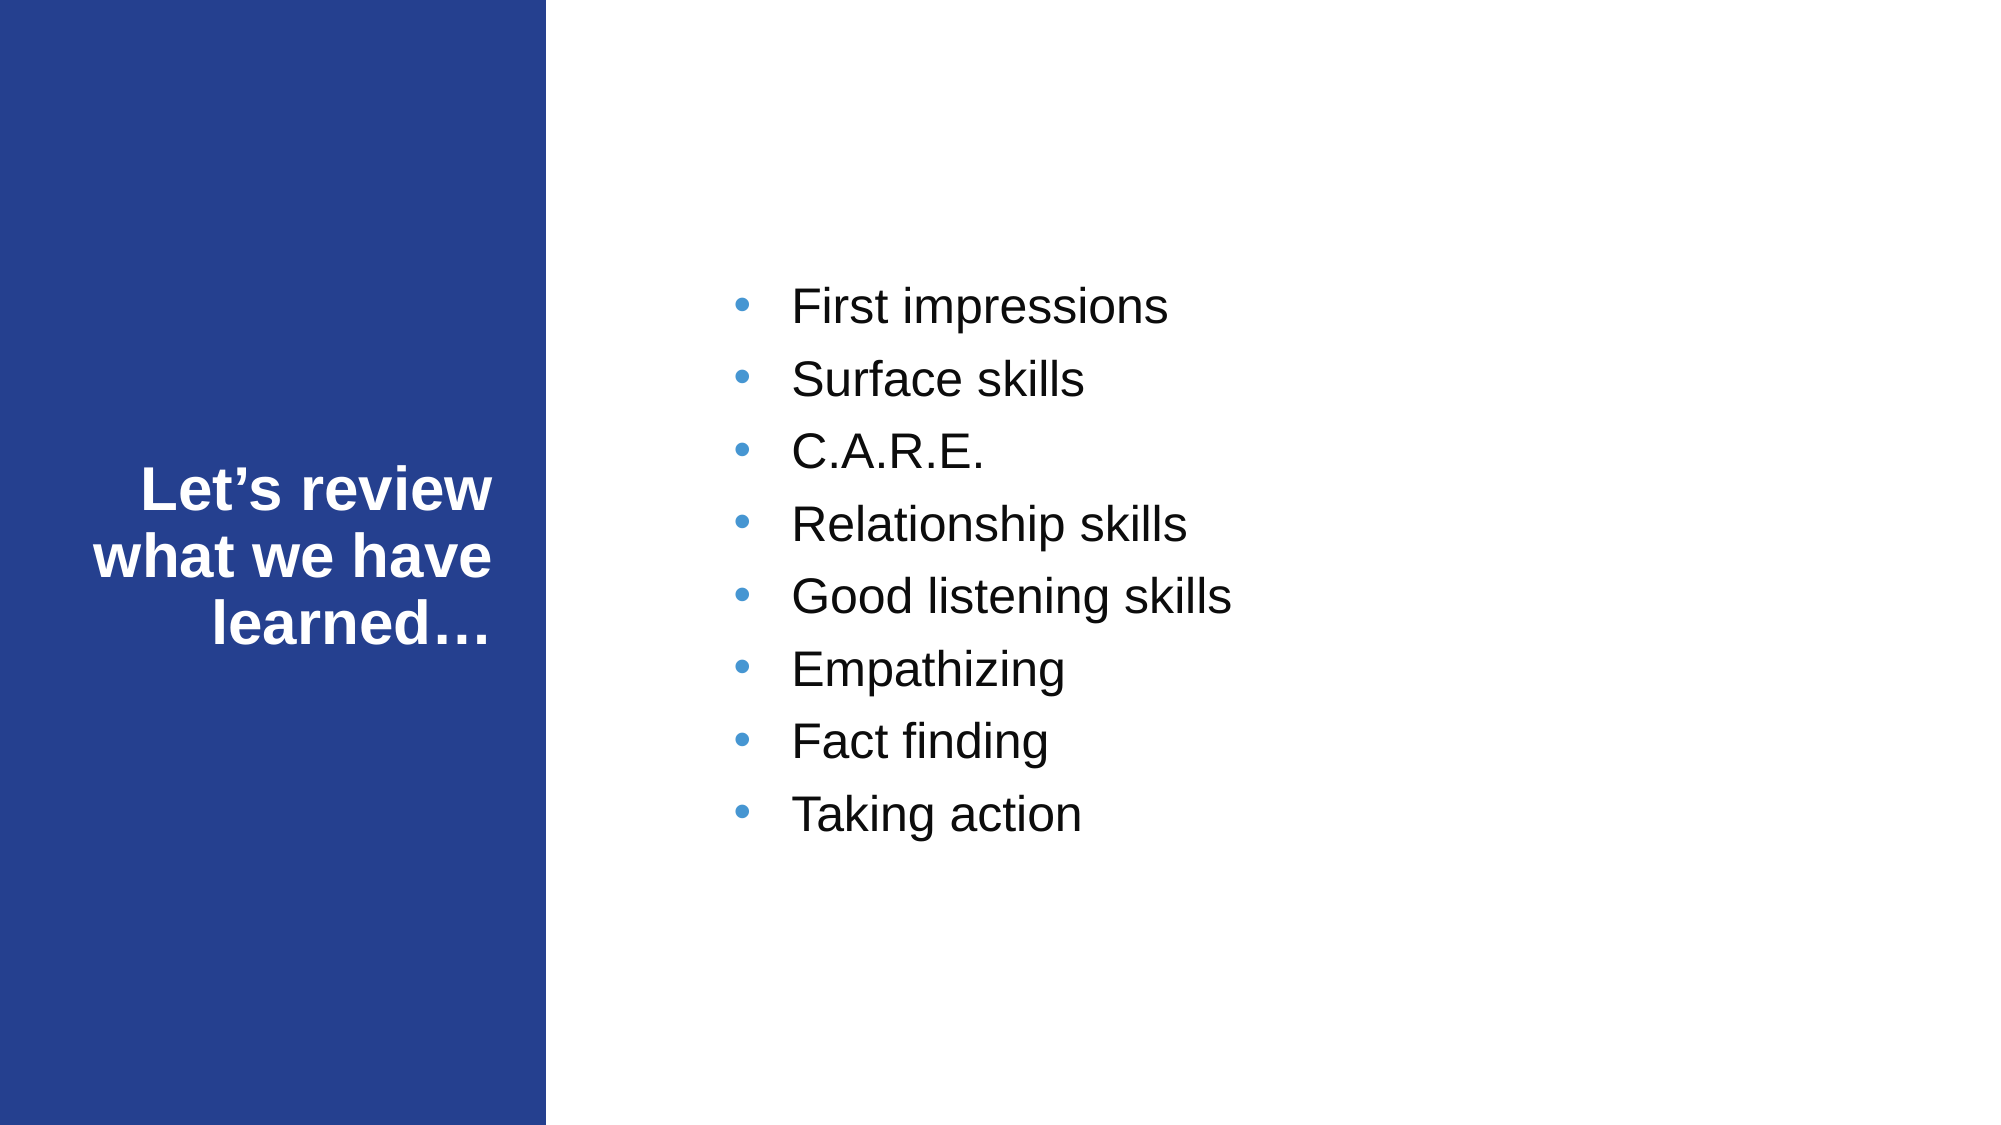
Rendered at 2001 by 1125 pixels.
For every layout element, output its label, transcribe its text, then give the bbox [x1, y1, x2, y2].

list First impressions Surface skills C.A.R.E. Relationship skills Good listening skills Empathizing Fact finding Taking action [701, 107, 1866, 1009]
title Let’s review what we have learned… [37, 448, 509, 667]
